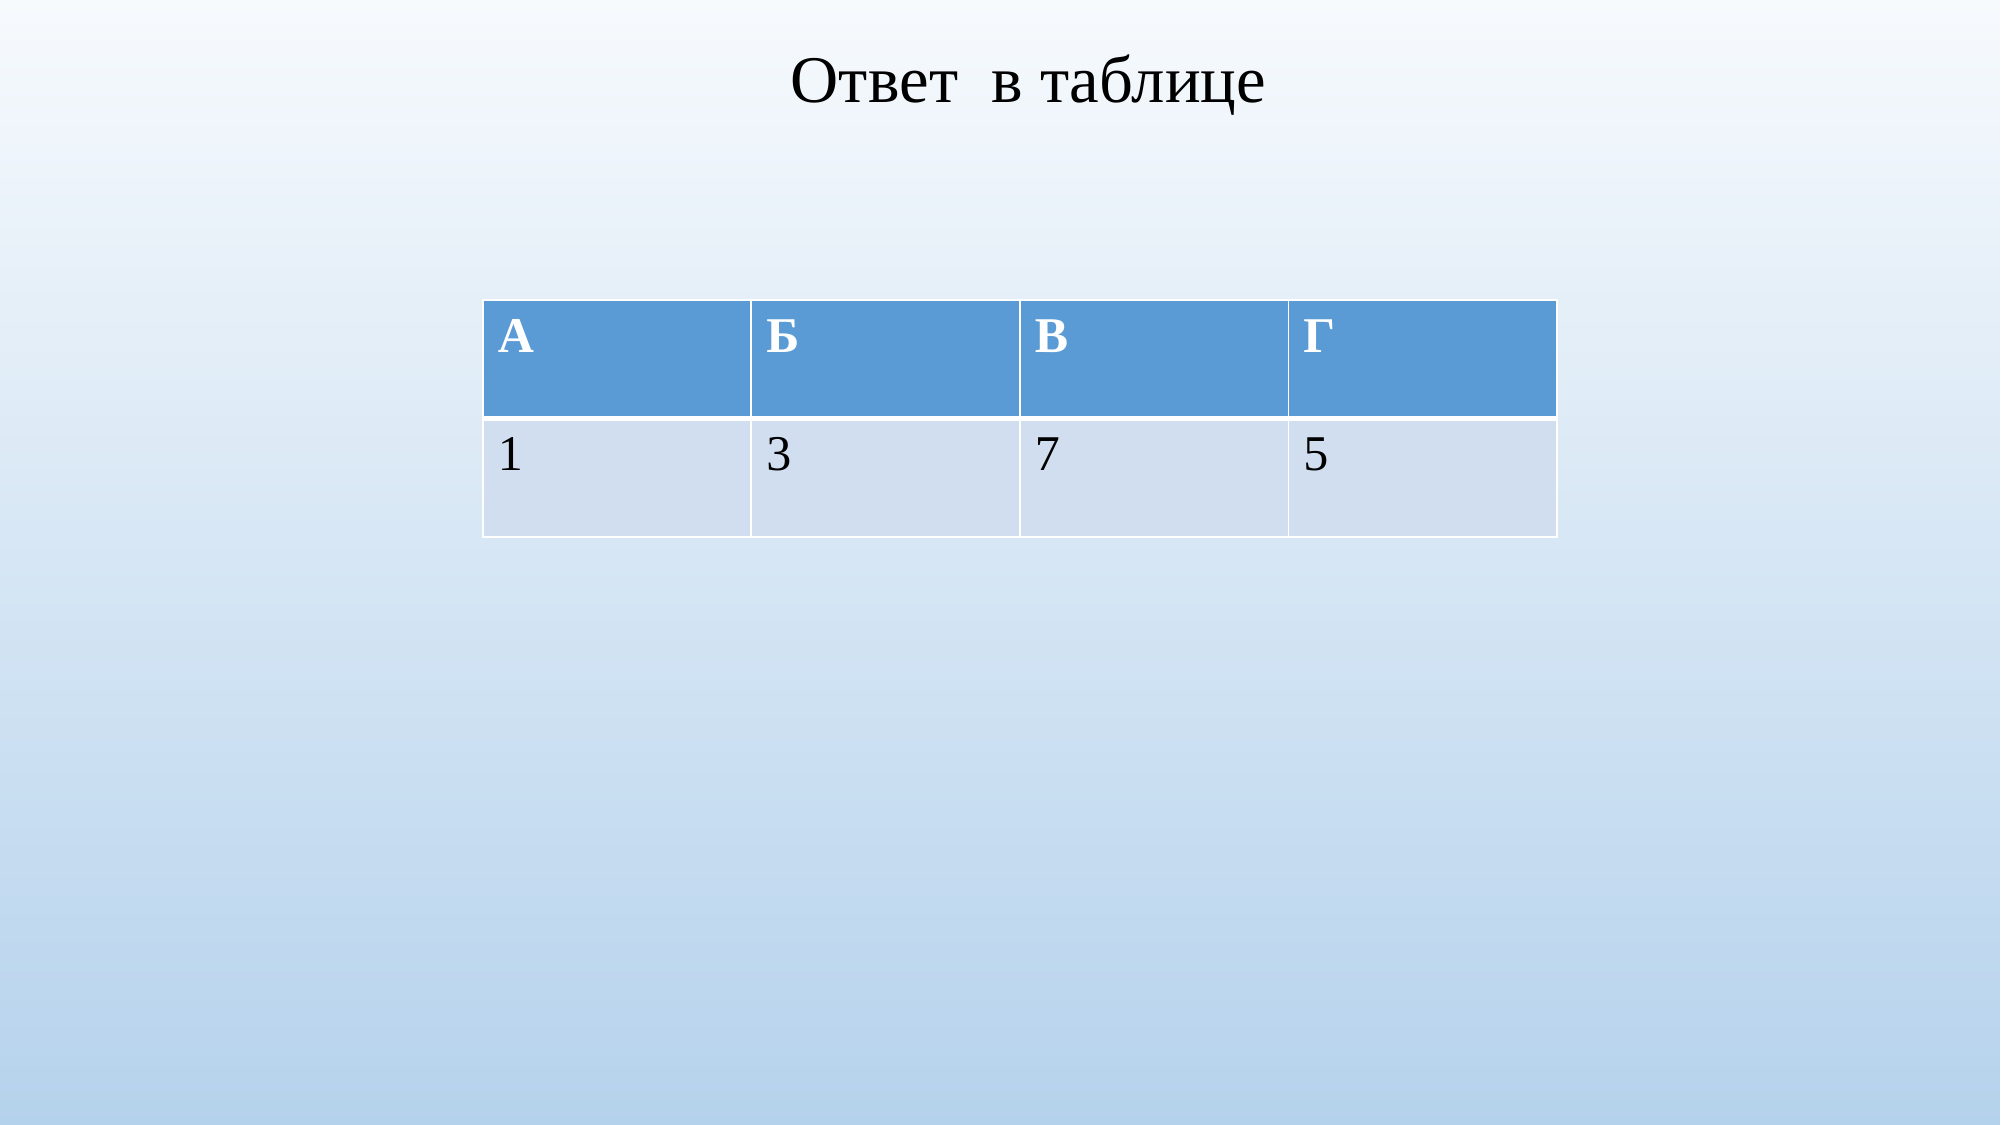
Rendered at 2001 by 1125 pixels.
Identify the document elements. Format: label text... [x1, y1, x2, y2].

table_cell 3 [752, 421, 1019, 536]
table_header Г [1289, 301, 1556, 416]
table_cell 5 [1289, 421, 1556, 536]
table_header В [1021, 301, 1288, 416]
table_cell 1 [484, 421, 750, 536]
table_header Б [752, 301, 1019, 416]
table_header А [484, 301, 750, 416]
title Ответ в таблице [137, 0, 1863, 162]
table_cell 7 [1021, 421, 1288, 536]
